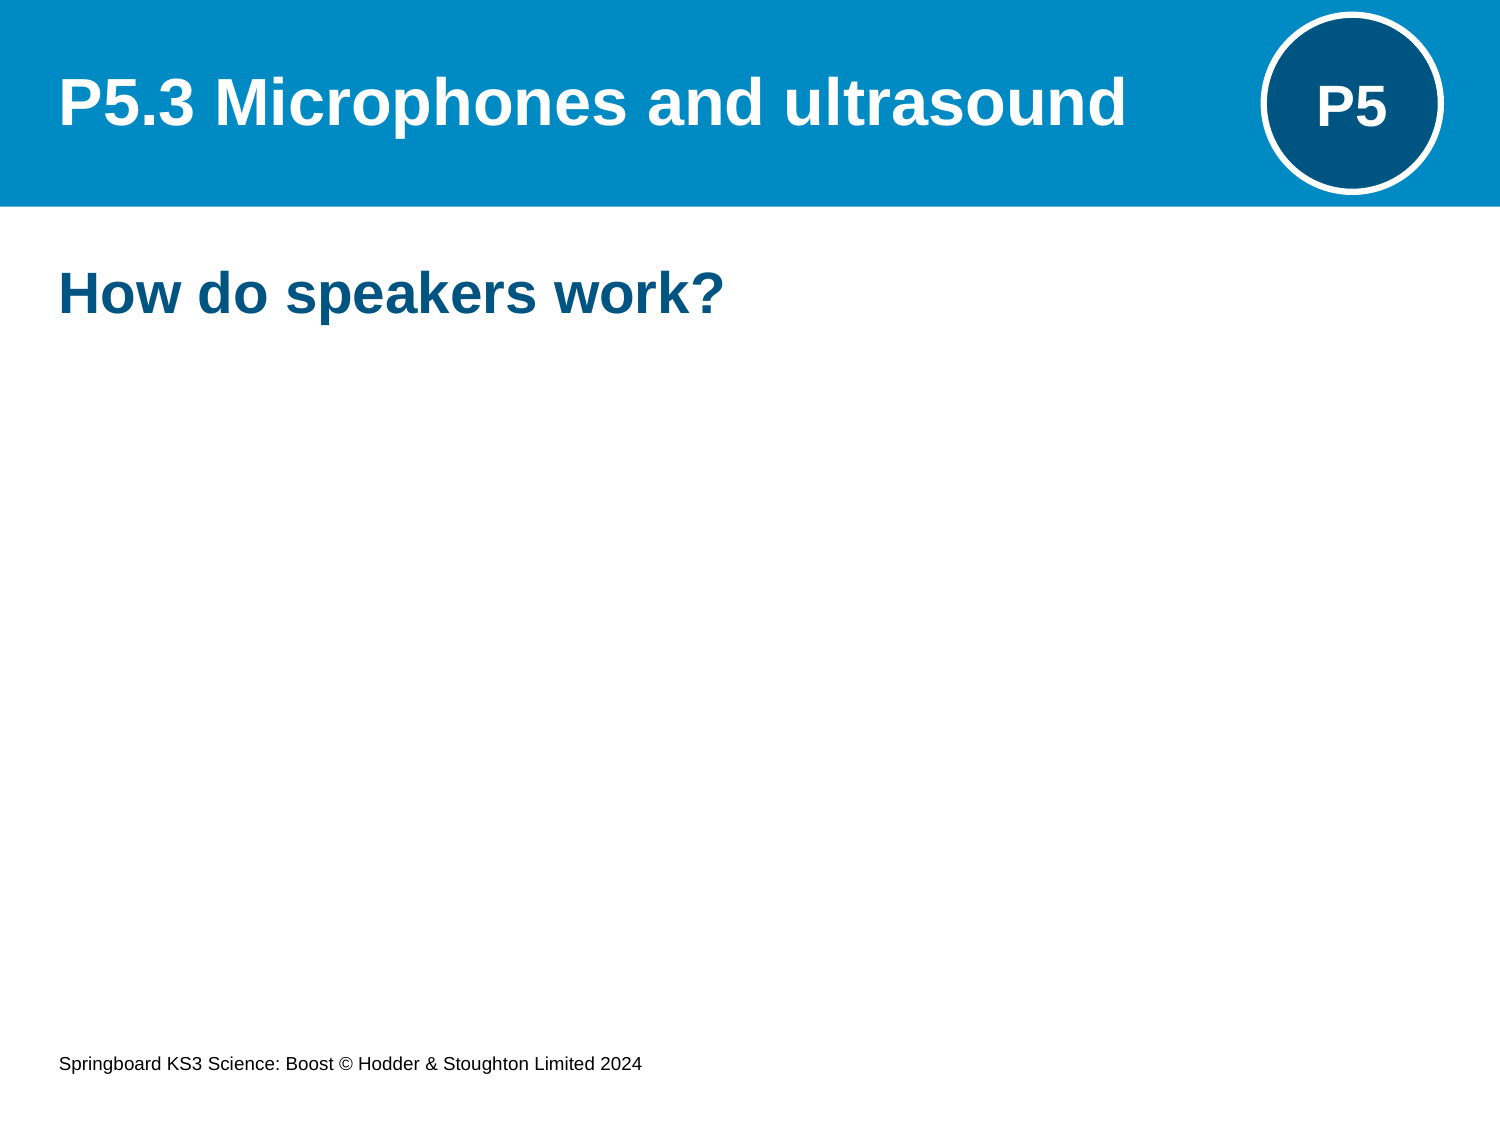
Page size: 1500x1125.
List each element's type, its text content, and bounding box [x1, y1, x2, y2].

title P5.3 Microphones and ultrasound [59, 0, 1240, 207]
list How do speakers work? [59, 248, 1441, 987]
footer Springboard KS3 Science: Boost © Hodder & Stoughton Limited 2024 [59, 1033, 680, 1094]
text_box P5 [1262, 13, 1442, 193]
picture [1411, 34, 1421, 44]
picture [1283, 162, 1293, 172]
